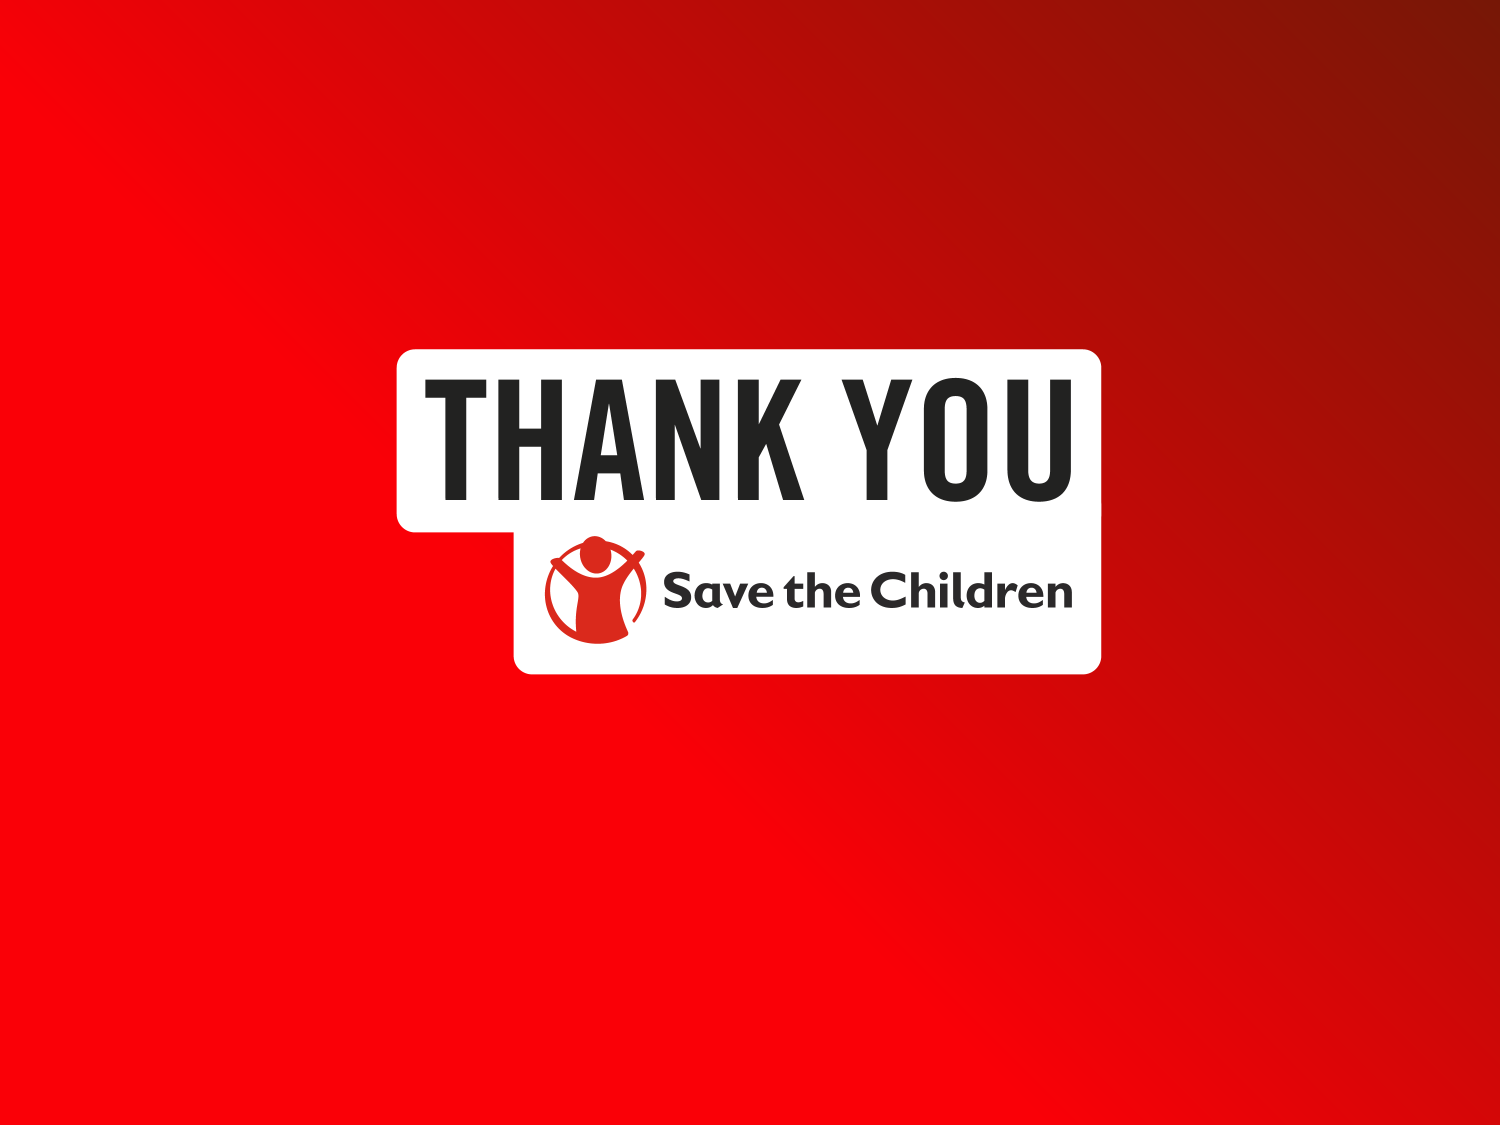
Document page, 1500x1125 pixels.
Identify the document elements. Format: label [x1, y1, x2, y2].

picture [392, 346, 1107, 679]
